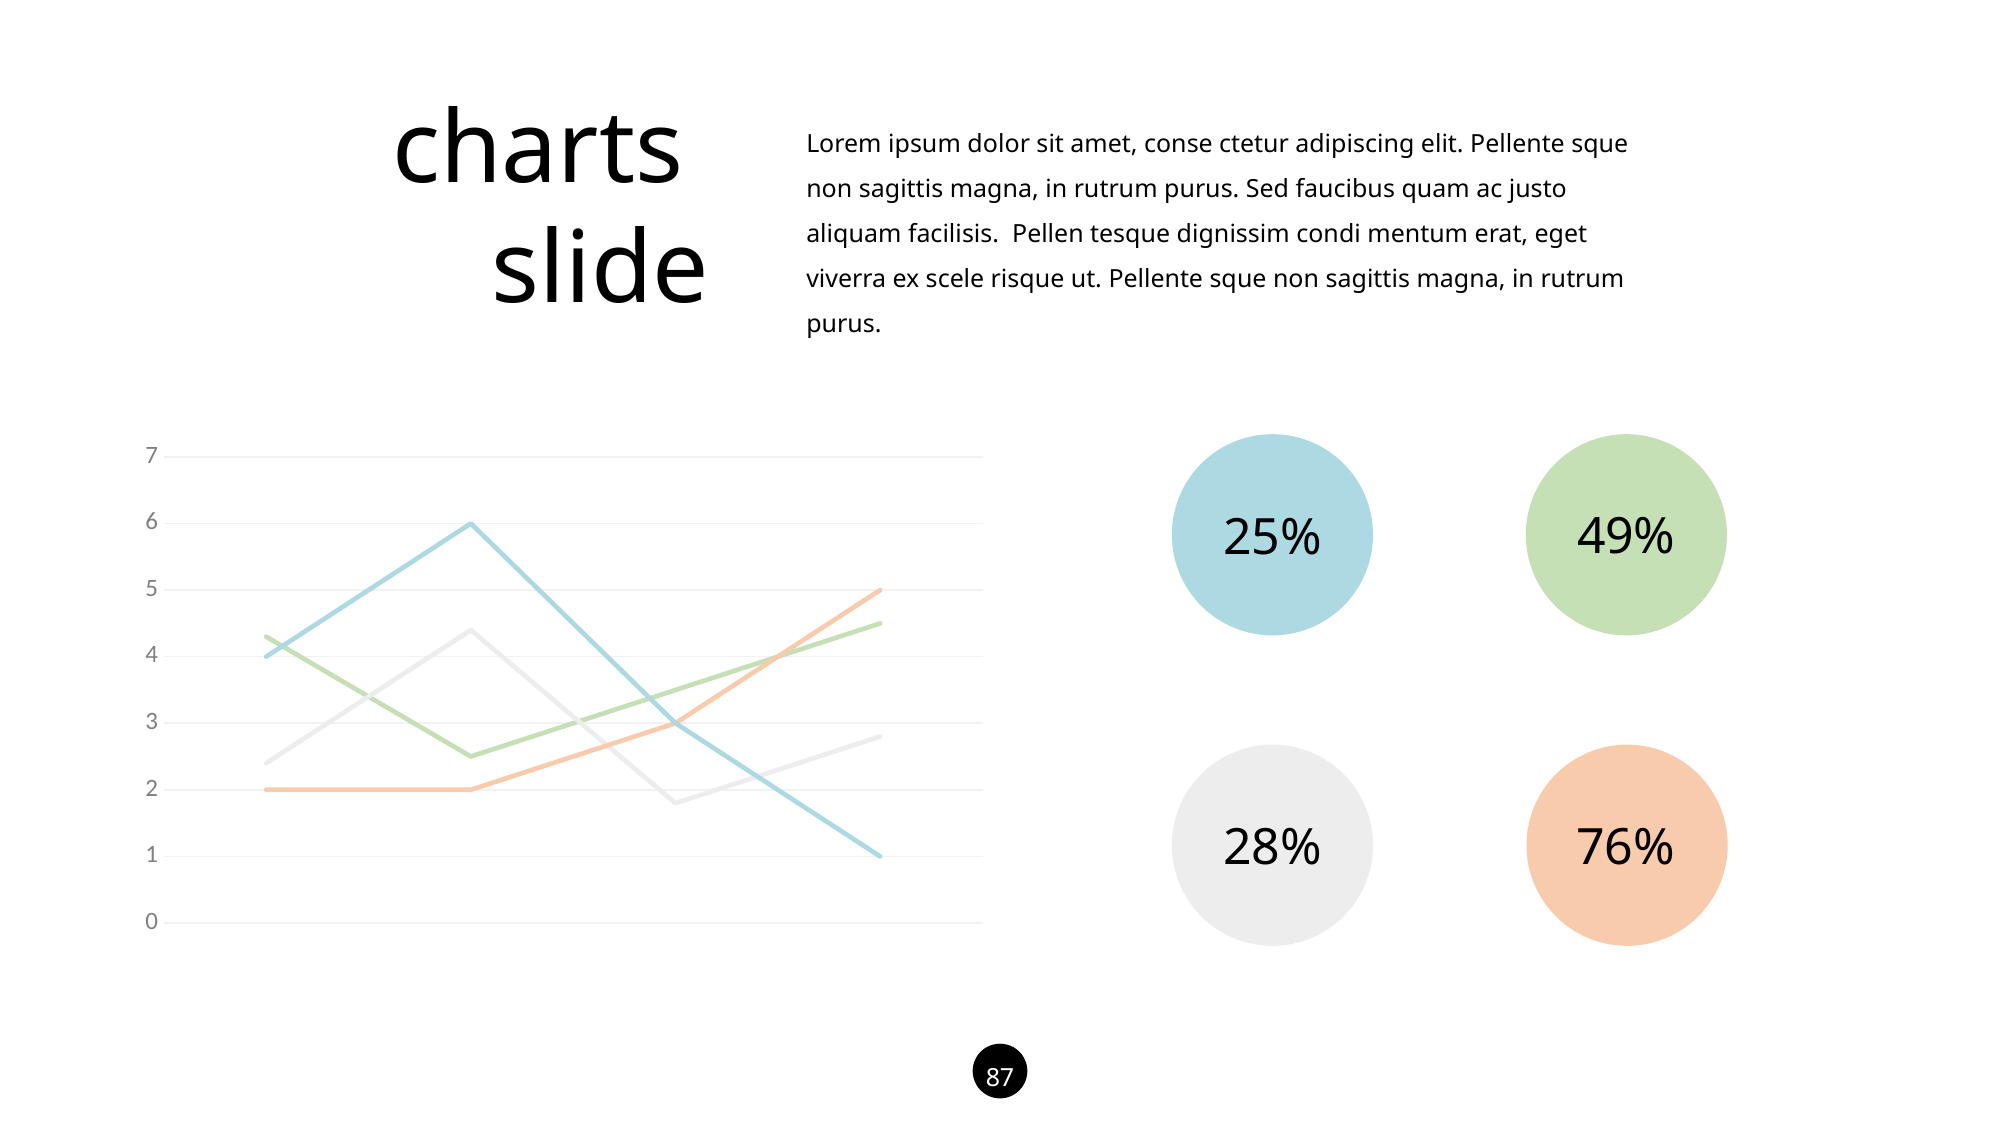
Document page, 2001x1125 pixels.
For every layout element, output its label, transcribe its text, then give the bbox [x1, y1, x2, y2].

text_box [1170, 743, 1375, 947]
text_box 25% [1194, 496, 1351, 572]
text_box Lorem ipsum dolor sit amet, conse ctetur adipiscing elit. Pellente sque non sagittis magna, in rutrum purus. Sed faucibus quam ac justo aliquam facilisis. Pellen tesque dignissim condi mentum erat, eget viverra ex scele risque ut. Pellente sque non sagittis magna, in rutrum purus. [791, 105, 1673, 345]
text_box charts slide [309, 75, 724, 330]
text_box [1525, 743, 1729, 947]
chart [127, 434, 1000, 946]
text_box [1170, 433, 1375, 637]
text_box 87 [962, 1039, 1038, 1099]
text_box 76% [1547, 807, 1704, 883]
text_box 49% [1548, 495, 1705, 571]
text_box 28% [1194, 807, 1351, 883]
text_box [1524, 433, 1729, 637]
